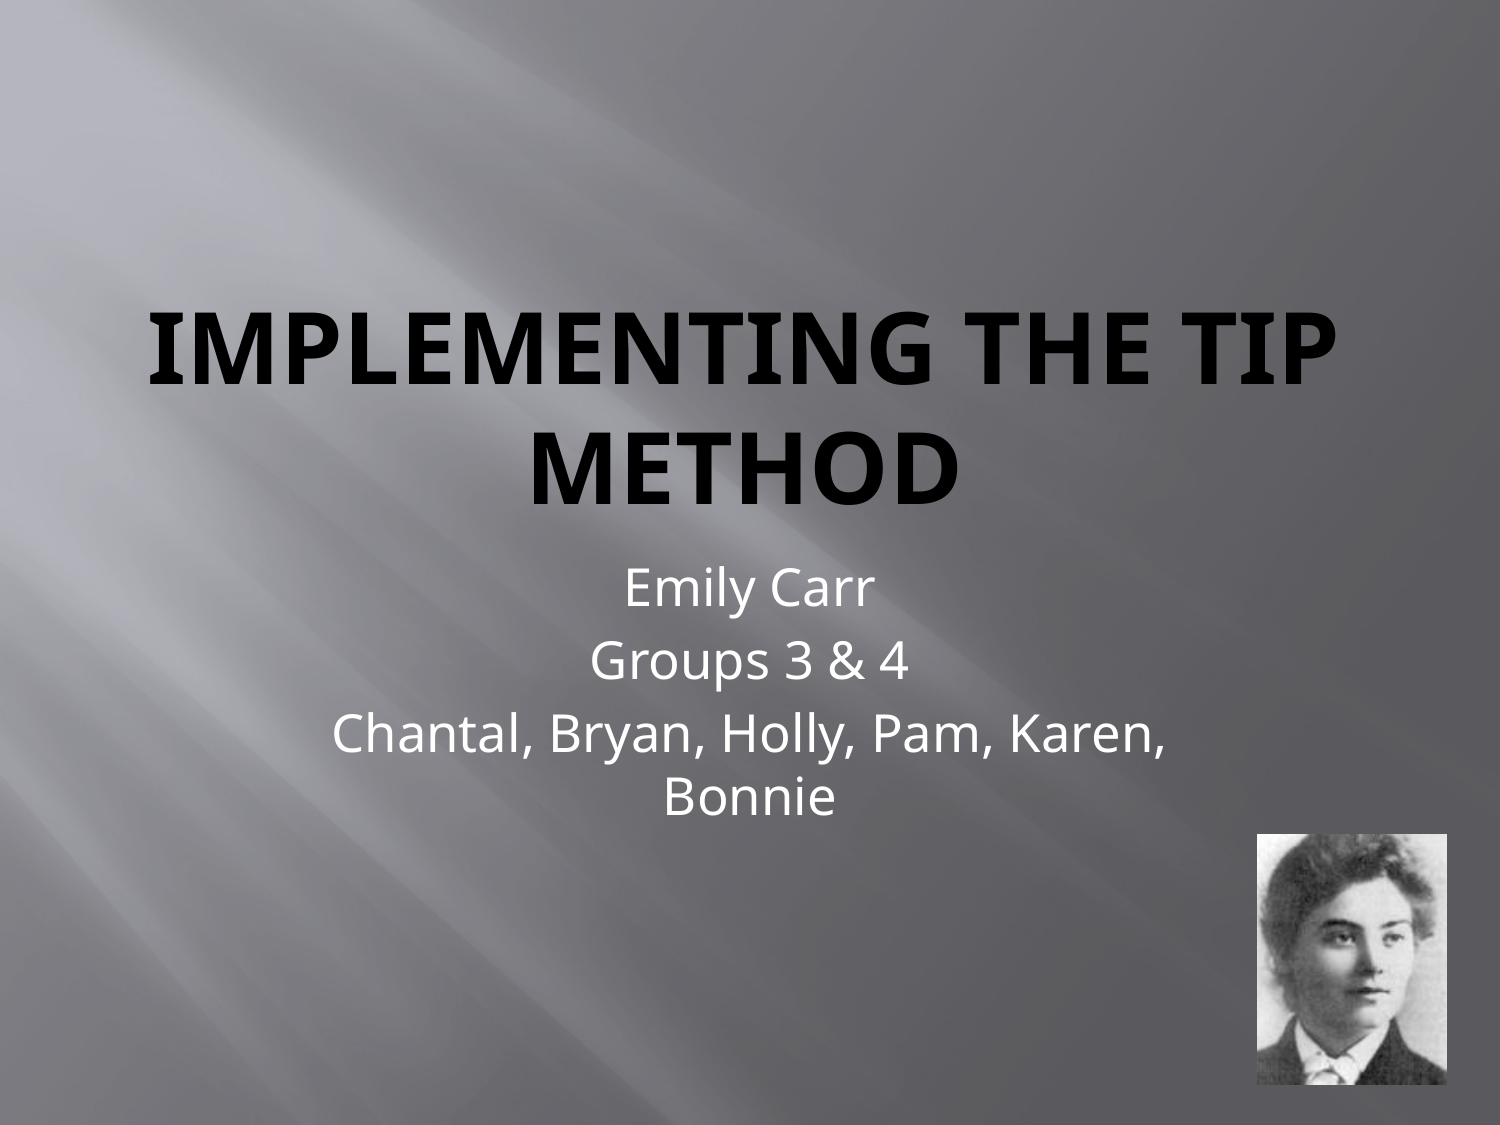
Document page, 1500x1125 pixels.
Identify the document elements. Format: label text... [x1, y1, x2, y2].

picture [1257, 833, 1448, 1085]
title Implementing the TIP method [69, 224, 1420, 525]
subtitle Emily Carr Groups 3 & 4 Chantal, Bryan, Holly, Pam, Karen, Bonnie [225, 546, 1275, 834]
